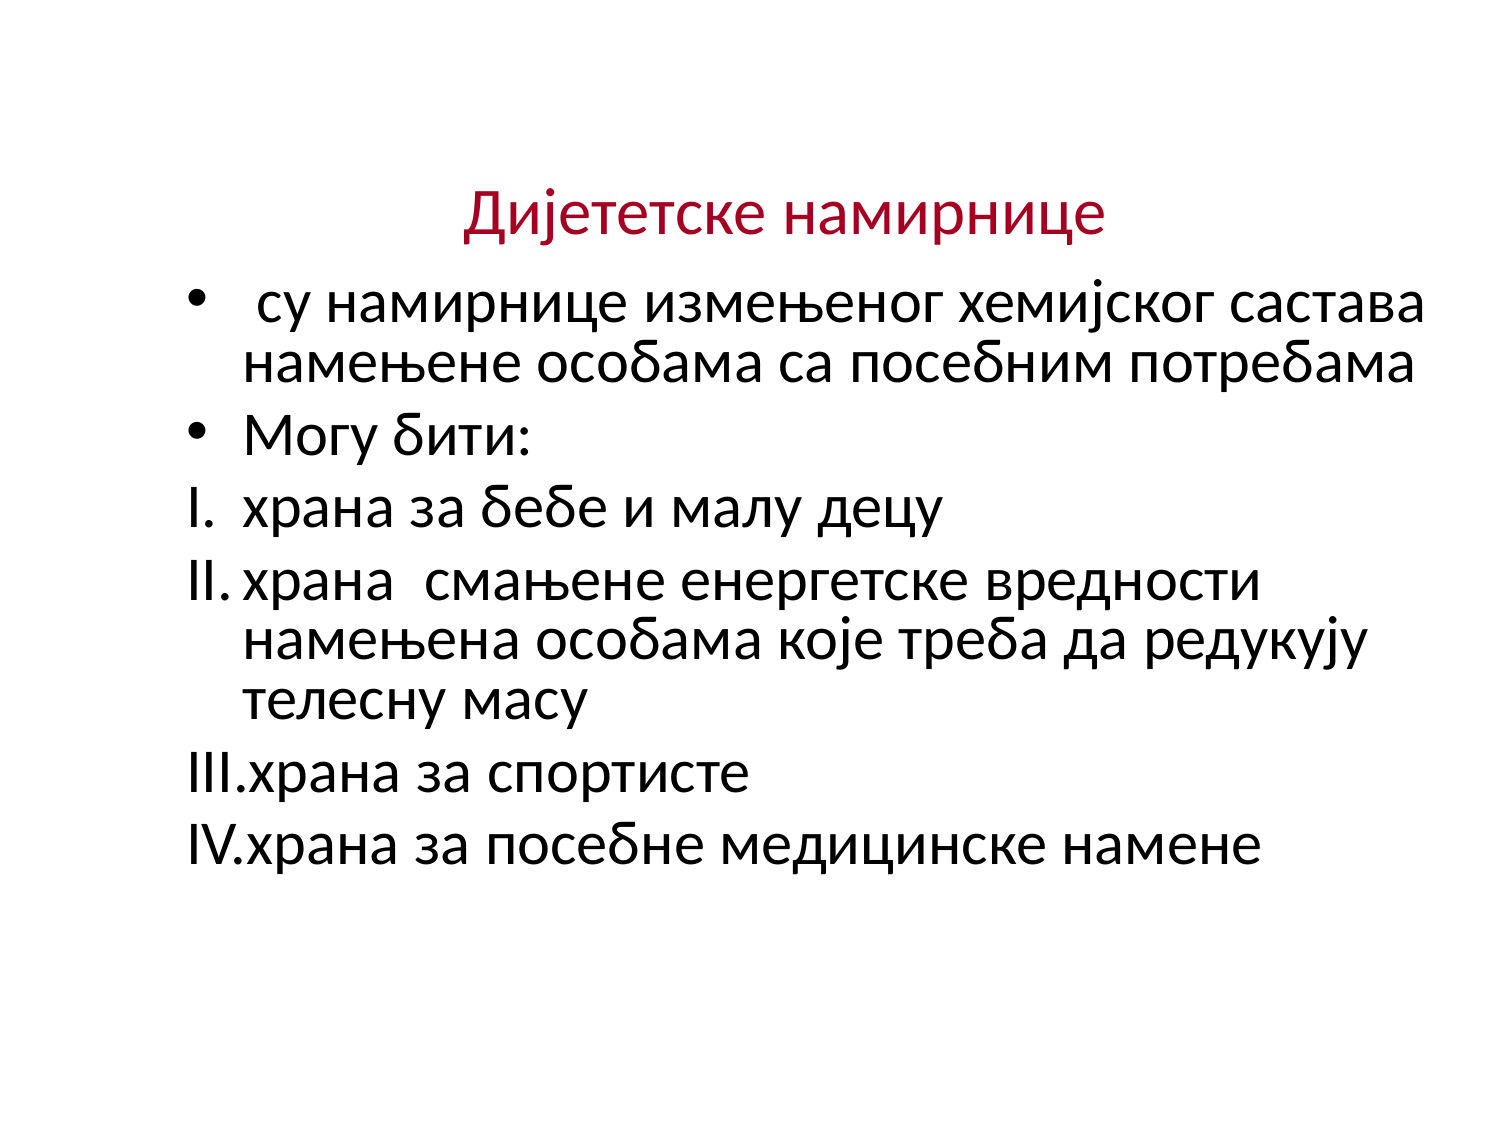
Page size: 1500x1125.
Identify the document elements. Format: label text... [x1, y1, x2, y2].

list су намирнице измењеног хемијског састава намењене особама са посебним потребама Могу бити: храна за бебе и малу децу храна смањене енергетске вредности намењена особама које треба да редукују телесну масу храна за спортисте храна за посебне медицинске намене [171, 267, 1450, 1020]
title Дијететске намирнице [147, 148, 1423, 266]
